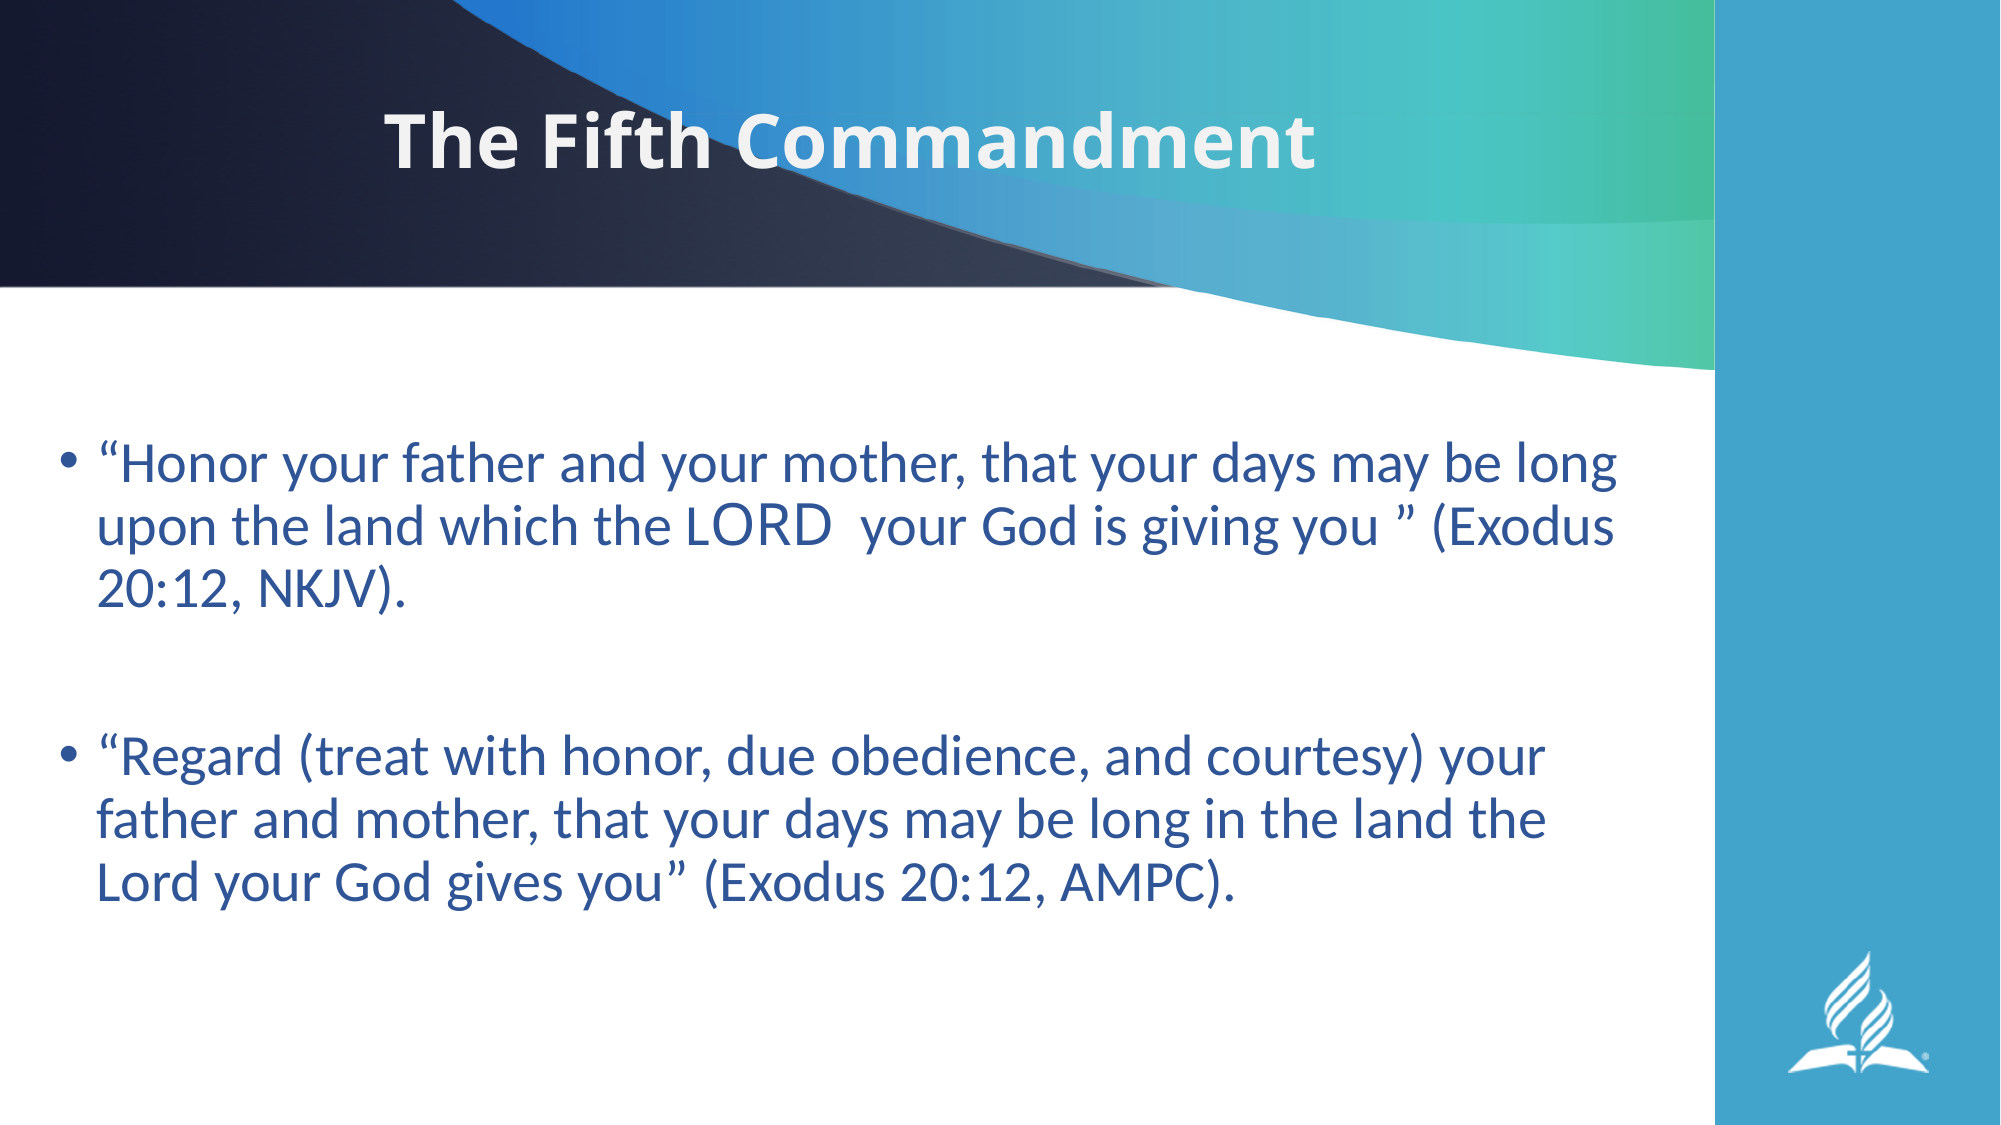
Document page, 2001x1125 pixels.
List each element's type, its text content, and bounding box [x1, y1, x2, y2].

list “Honor your father and your mother, that your days may be long upon the land which the Lord your God is giving you ” (Exodus 20:12, NKJV). “Regard (treat with honor, due obedience, and courtesy) your father and mother, that your days may be long in the land the Lord your God gives you” (Exodus 20:12, AMPC). [43, 424, 1678, 1043]
picture [0, 0, 2001, 1125]
title The Fifth Commandment [43, 35, 1678, 254]
